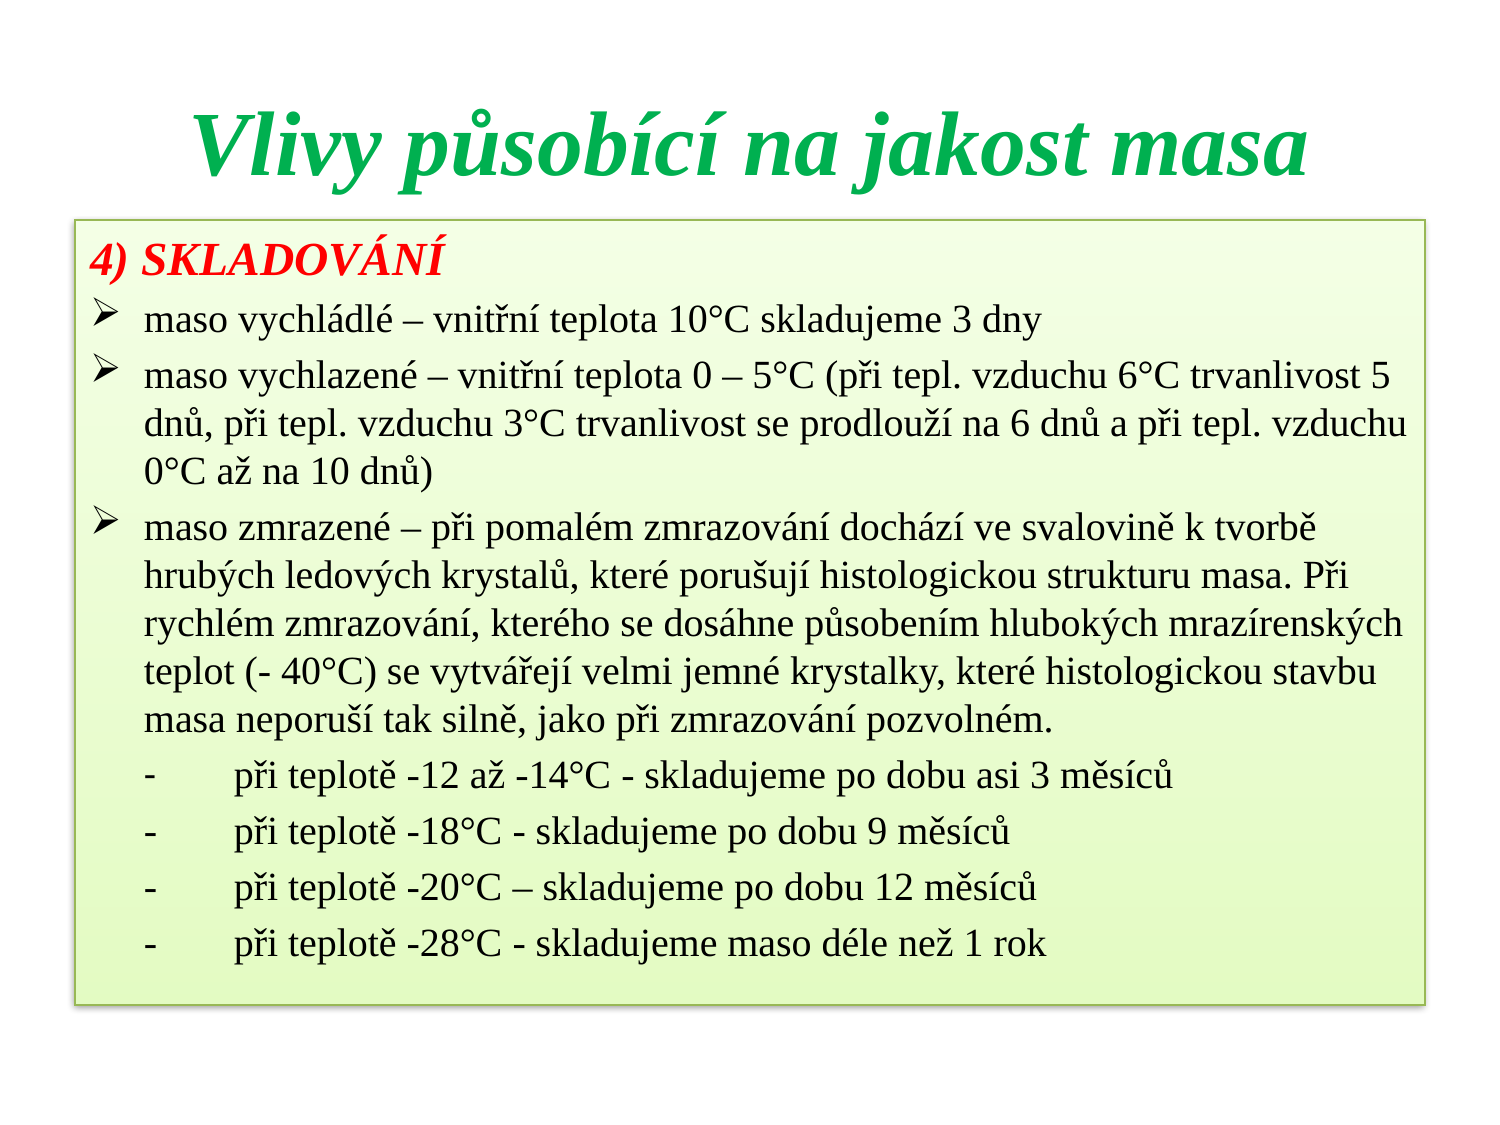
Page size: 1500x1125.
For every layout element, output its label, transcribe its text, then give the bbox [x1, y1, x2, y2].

list 4) SKLADOVÁNÍ maso vychládlé – vnitřní teplota 10°C skladujeme 3 dny maso vychlazené – vnitřní teplota 0 – 5°C (při tepl. vzduchu 6°C trvanlivost 5 dnů, při tepl. vzduchu 3°C trvanlivost se prodlouží na 6 dnů a při tepl. vzduchu 0°C až na 10 dnů) maso zmrazené – při pomalém zmrazování dochází ve svalovině k tvorbě hrubých ledových krystalů, které porušují histologickou strukturu masa. Při rychlém zmrazování, kterého se dosáhne působením hlubokých mrazírenských teplot (- 40°C) se vytvářejí velmi jemné krystalky, které histologickou stavbu masa neporuší tak silně, jako při zmrazování pozvolném. - při teplotě -12 až -14°C - skladujeme po dobu asi 3 měsíců - při teplotě -18°C - skladujeme po dobu 9 měsíců - při teplotě -20°C – skladujeme po dobu 12 měsíců - při teplotě -28°C - skladujeme maso déle než 1 rok [74, 219, 1426, 1006]
title Vlivy působící na jakost masa [74, 44, 1426, 219]
